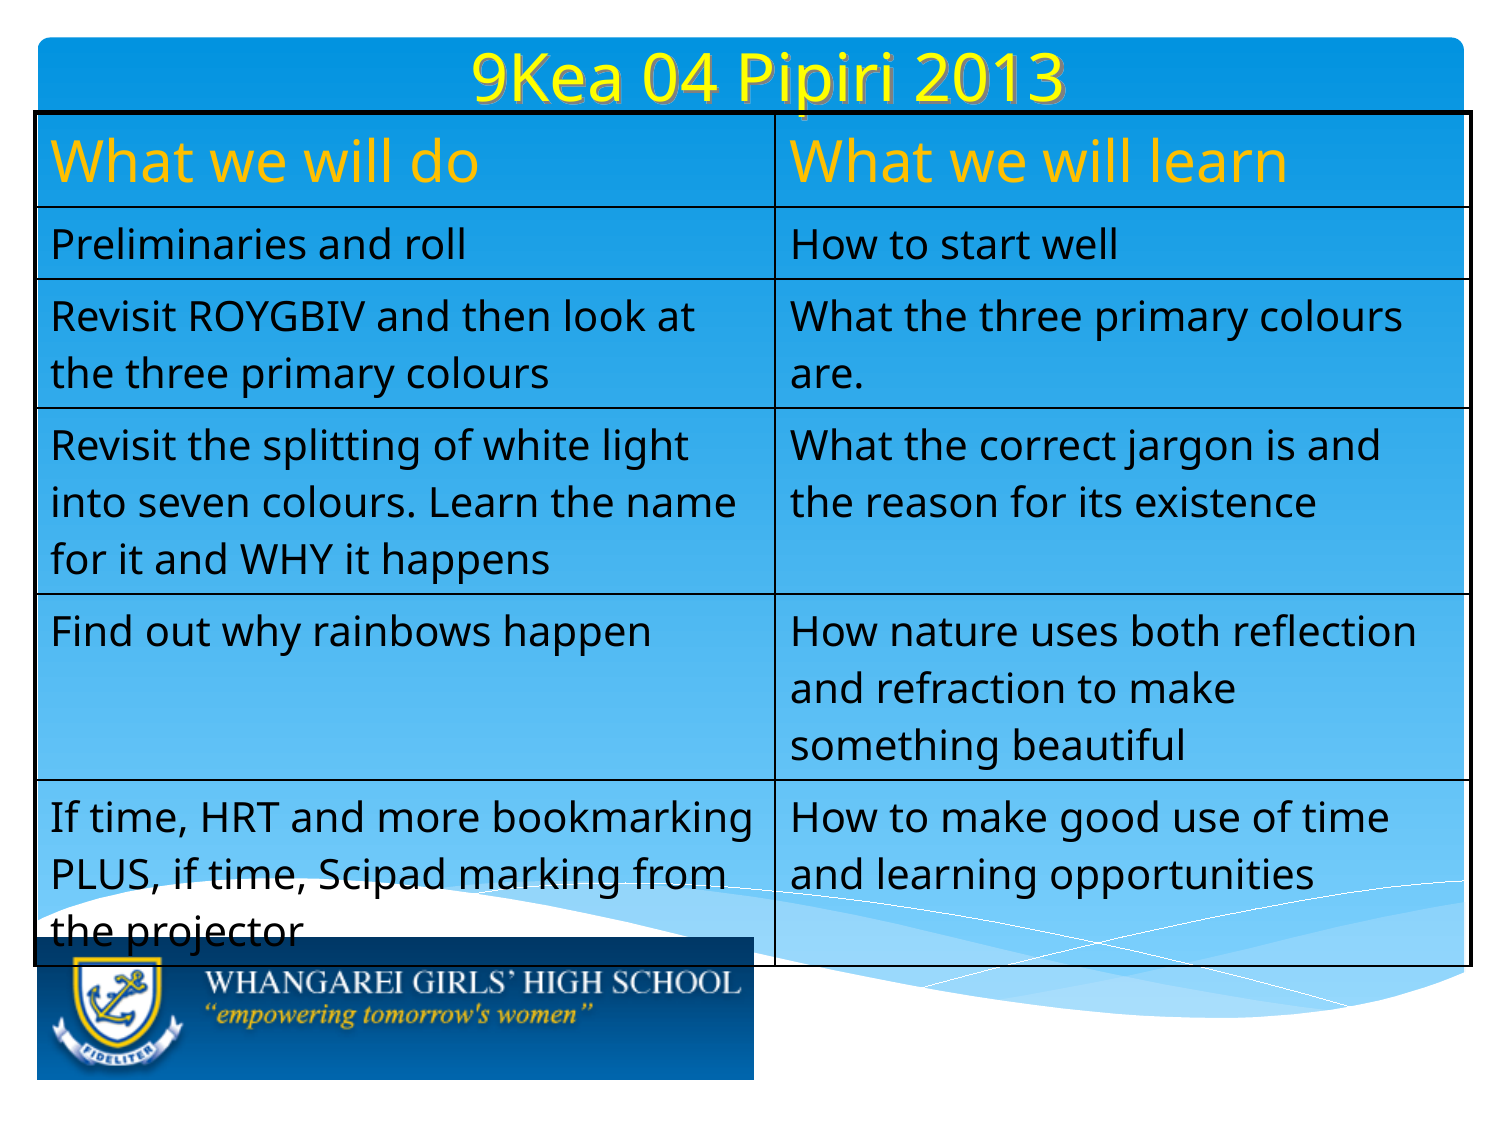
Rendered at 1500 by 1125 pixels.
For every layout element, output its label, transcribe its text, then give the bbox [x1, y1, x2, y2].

table_cell If time, HRT and more bookmarking PLUS, if time, Scipad marking from the projector [37, 781, 774, 965]
table_header What we will learn [776, 115, 1469, 206]
text_box 9Kea 04 Pipiri 2013 [162, 24, 1375, 110]
table_header What we will do [37, 115, 774, 206]
table_cell How to make good use of time and learning opportunities [776, 781, 1469, 965]
table_cell Revisit ROYGBIV and then look at the three primary colours [37, 280, 774, 407]
table_cell How nature uses both reflection and refraction to make something beautiful [776, 595, 1469, 779]
table_cell Revisit the splitting of white light into seven colours. Learn the name for it and WHY it happens [37, 409, 774, 593]
table_cell How to start well [776, 208, 1469, 278]
table_cell What the three primary colours are. [776, 280, 1469, 407]
picture [37, 937, 754, 1080]
table_cell Preliminaries and roll [37, 208, 774, 278]
table_cell Find out why rainbows happen [37, 595, 774, 779]
table_cell What the correct jargon is and the reason for its existence [776, 409, 1469, 593]
